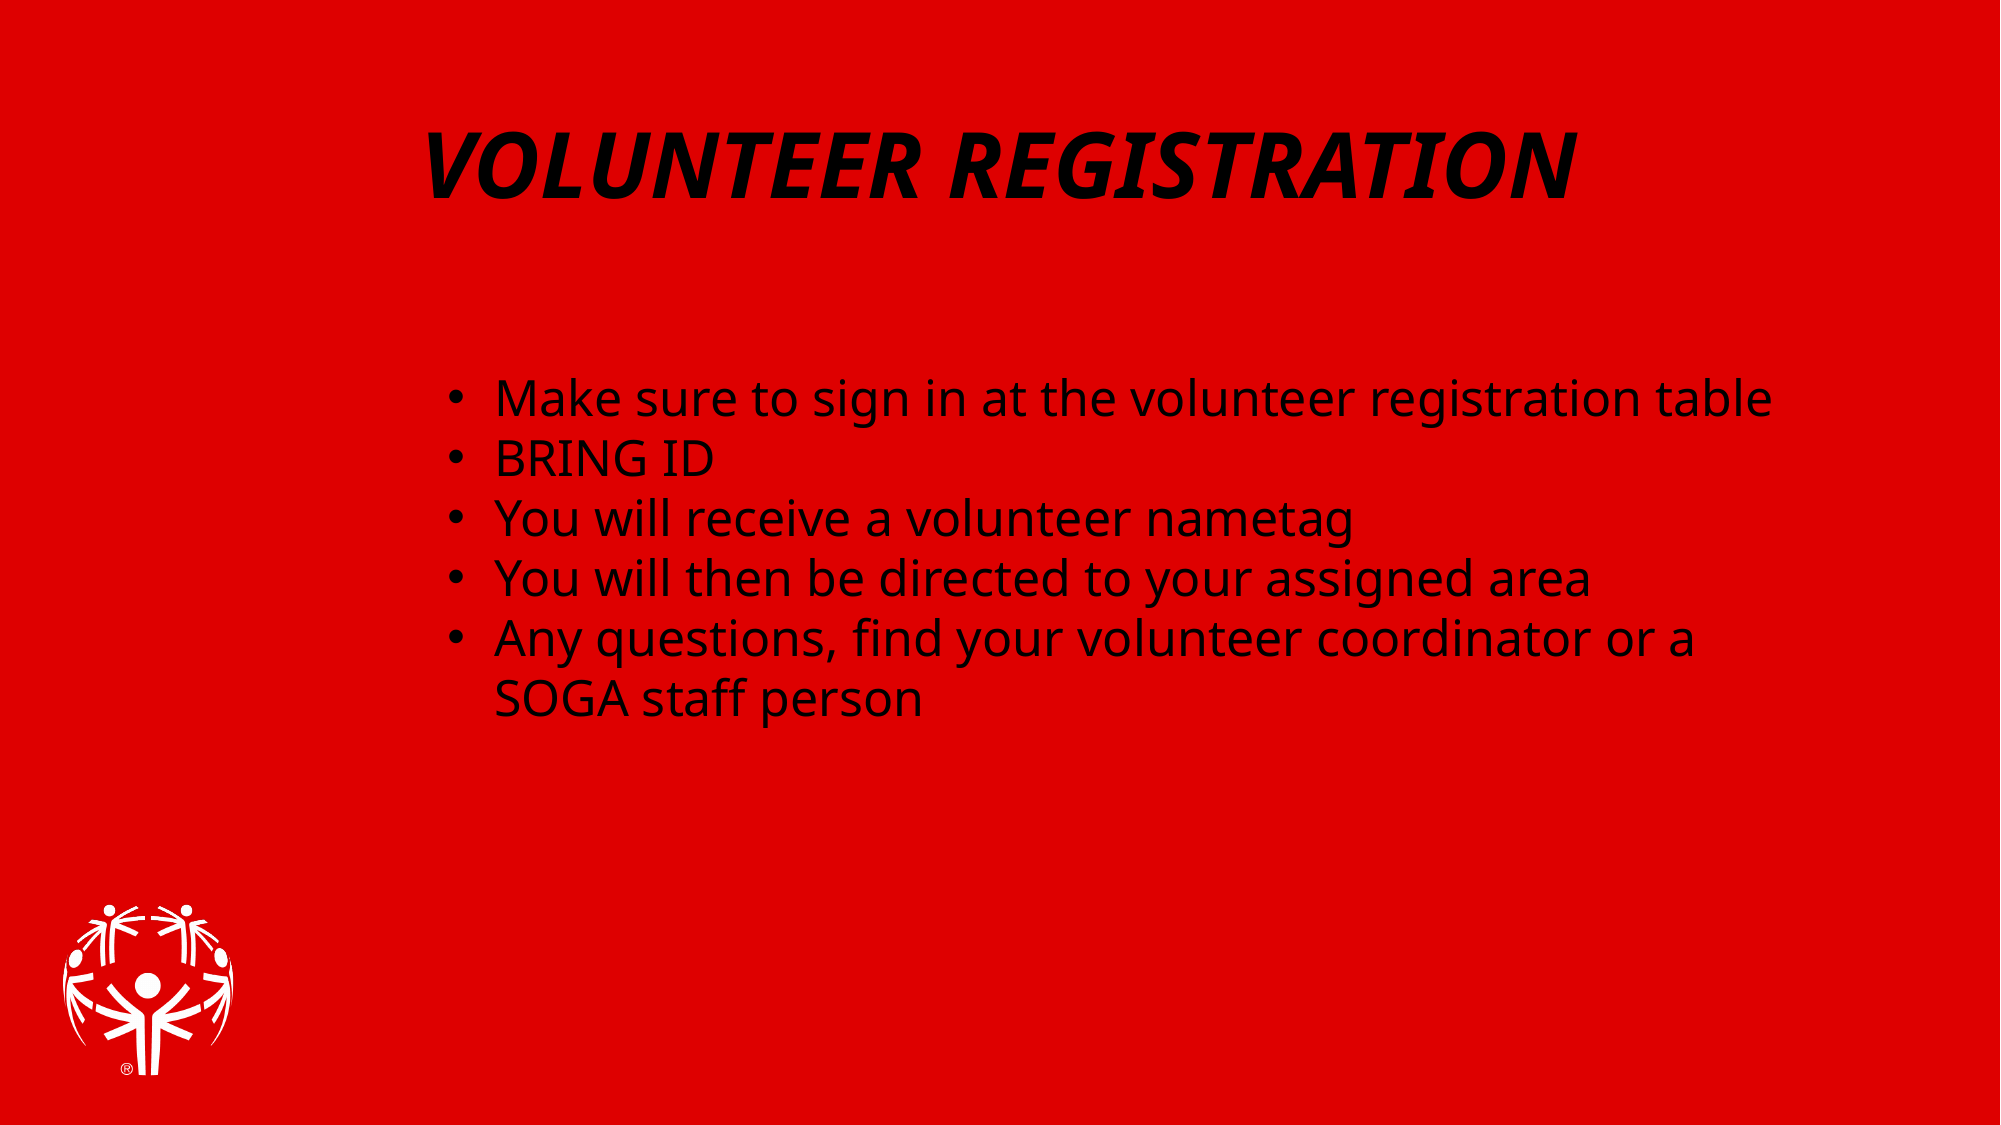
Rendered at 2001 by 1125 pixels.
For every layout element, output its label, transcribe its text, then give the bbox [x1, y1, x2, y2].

text_box Make sure to sign in at the volunteer registration table BRING ID You will receive a volunteer nametag You will then be directed to your assigned area Any questions, find your volunteer coordinator or a SOGA staff person [432, 358, 1812, 734]
title VOLUNTEER REGISTRATION [137, 59, 1863, 278]
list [0, 881, 287, 1098]
